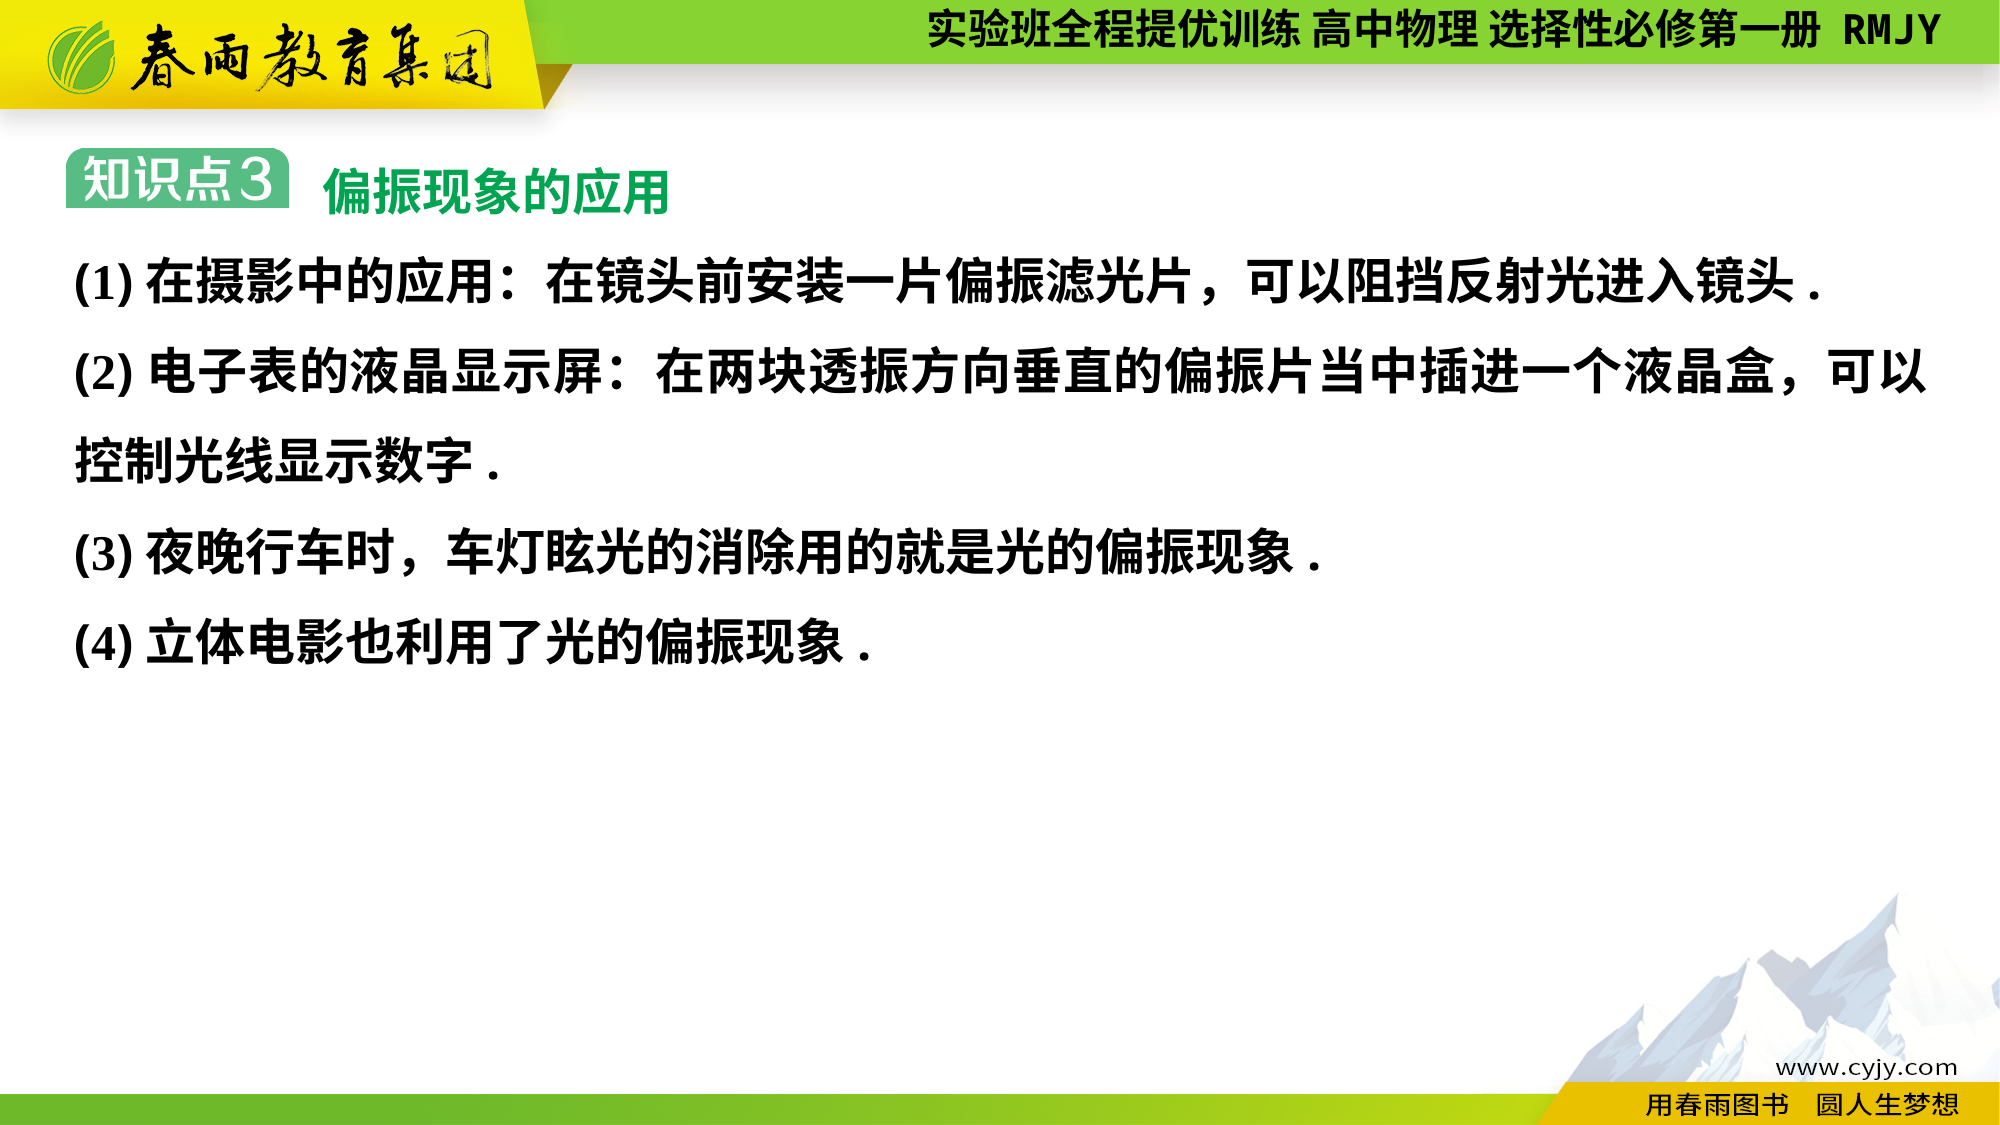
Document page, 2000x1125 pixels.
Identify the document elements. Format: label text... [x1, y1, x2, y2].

picture [0, 0, 2000, 1125]
list 偏振现象的应用 (1)在摄影中的应用：在镜头前安装一片偏振滤光片，可以阻挡反射光进入镜头. (2)电子表的液晶显示屏：在两块透振方向垂直的偏振片当中插进一个液晶盒，可以控制光线显示数字. (3)夜晚行车时，车灯眩光的消除用的就是光的偏振现象. (4)立体电影也利用了光的偏振现象. [59, 122, 1944, 672]
